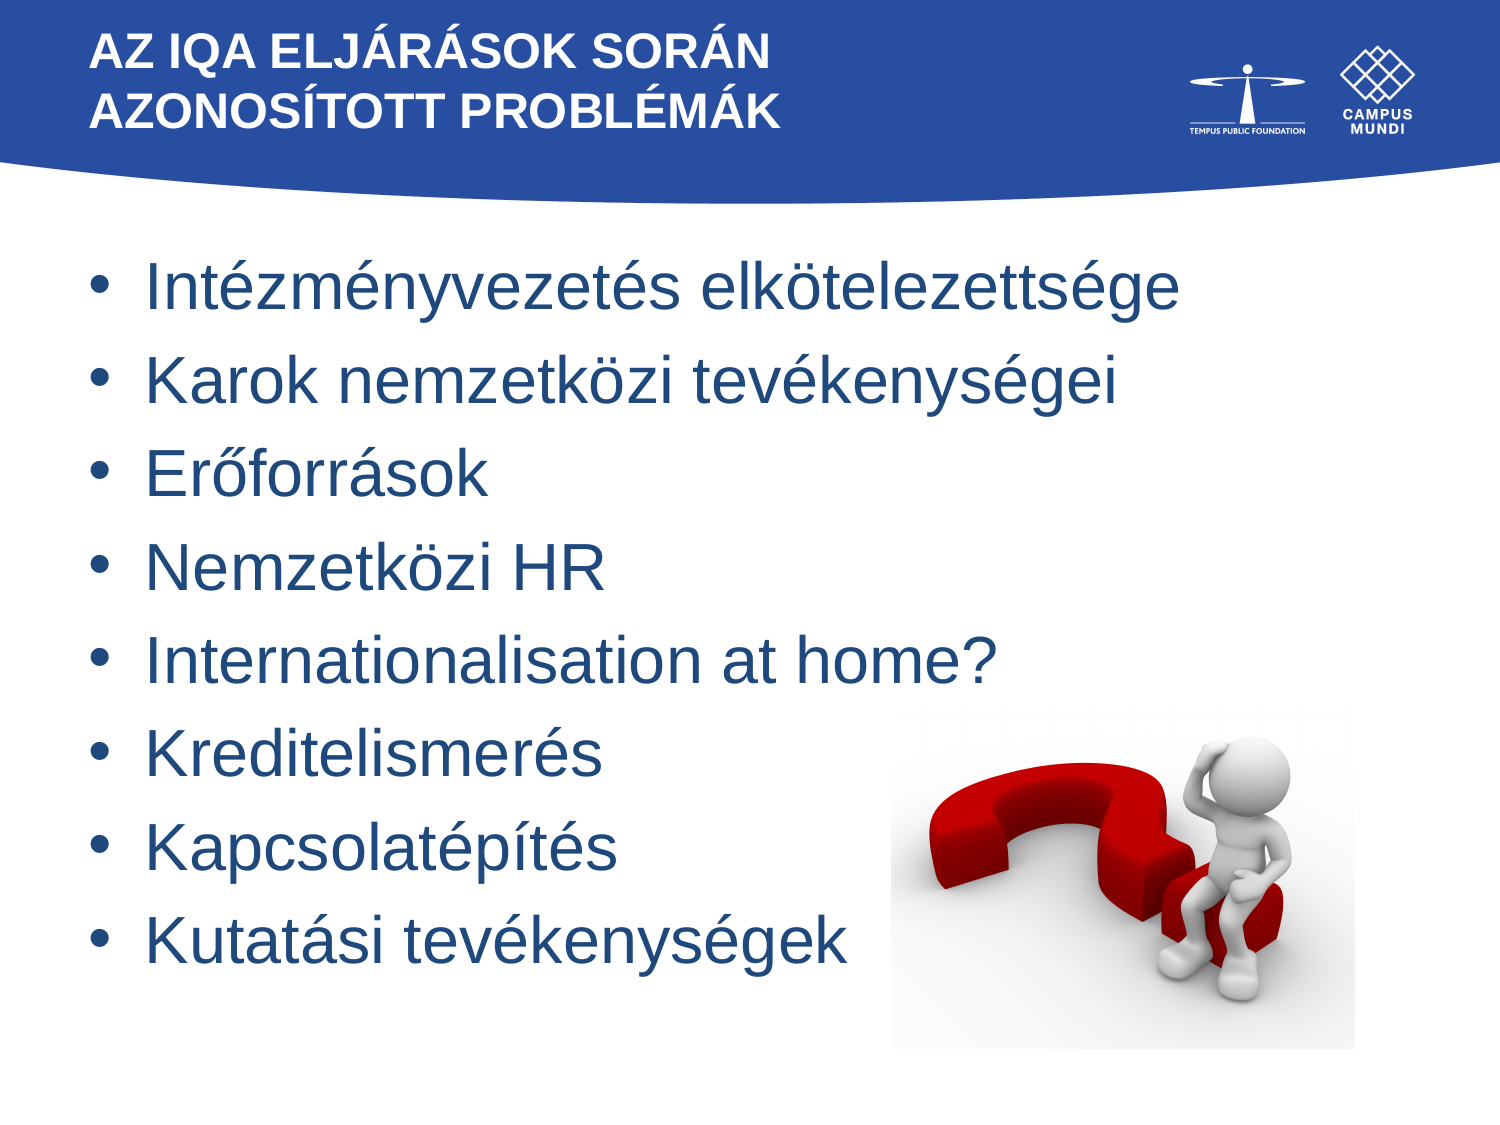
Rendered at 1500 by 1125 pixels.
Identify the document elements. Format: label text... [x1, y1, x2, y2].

list Intézményvezetés elkötelezettsége Karok nemzetközi tevékenységei Erőforrások Nemzetközi HR Internationalisation at home? Kreditelismerés Kapcsolatépítés Kutatási tevékenységek [73, 235, 1388, 1094]
title Az IQA eljárások során azonosított problémák [73, 7, 1058, 149]
picture [0, 0, 1500, 1125]
